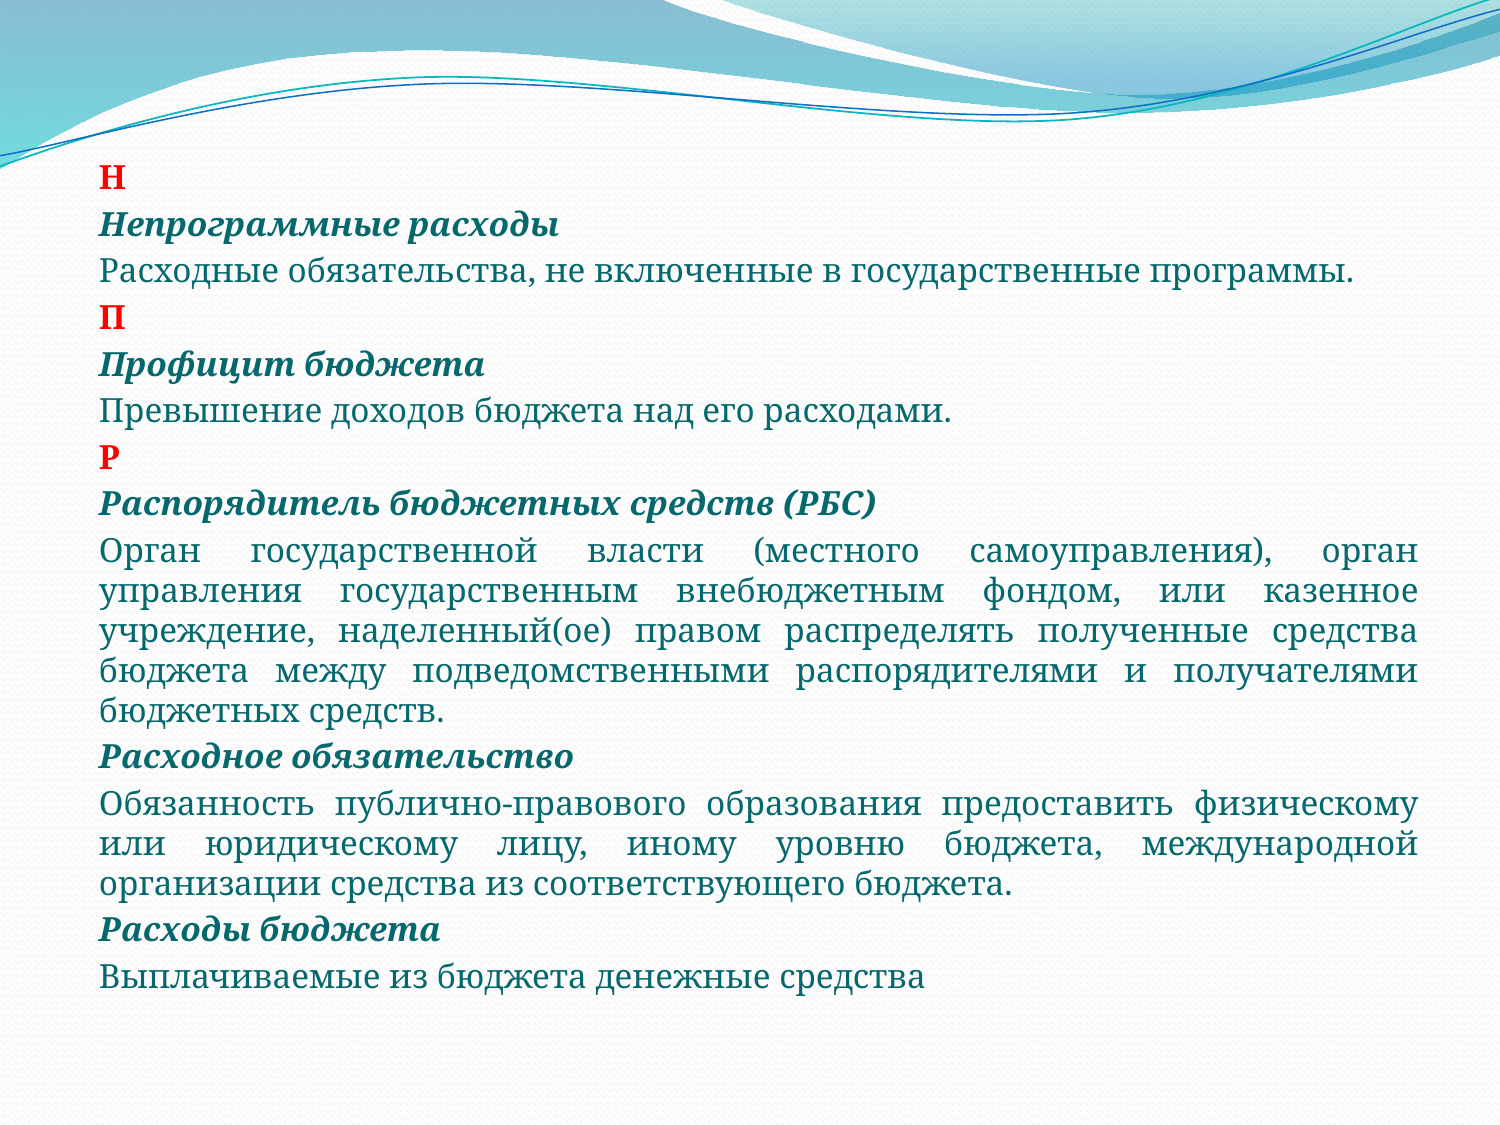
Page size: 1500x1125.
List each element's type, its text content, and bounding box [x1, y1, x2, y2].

list Н Непрограммные расходы Расходные обязательства, не включенные в государственные программы. П Профицит бюджета Превышение доходов бюджета над его расходами. Р Распорядитель бюджетных средств (РБС) Орган государственной власти (местного самоуправления), орган управления государственным внебюджетным фондом, или казенное учреждение, наделенный(ое) правом распределять полученные средства бюджета между подведомственными распорядителями и получателями бюджетных средств. Расходное обязательство Обязанность публично-правового образования предоставить физическому или юридическому лицу, иному уровню бюджета, международной организации средства из соответствующего бюджета. Расходы бюджета Выплачиваемые из бюджета денежные средства [76, 149, 1436, 1012]
